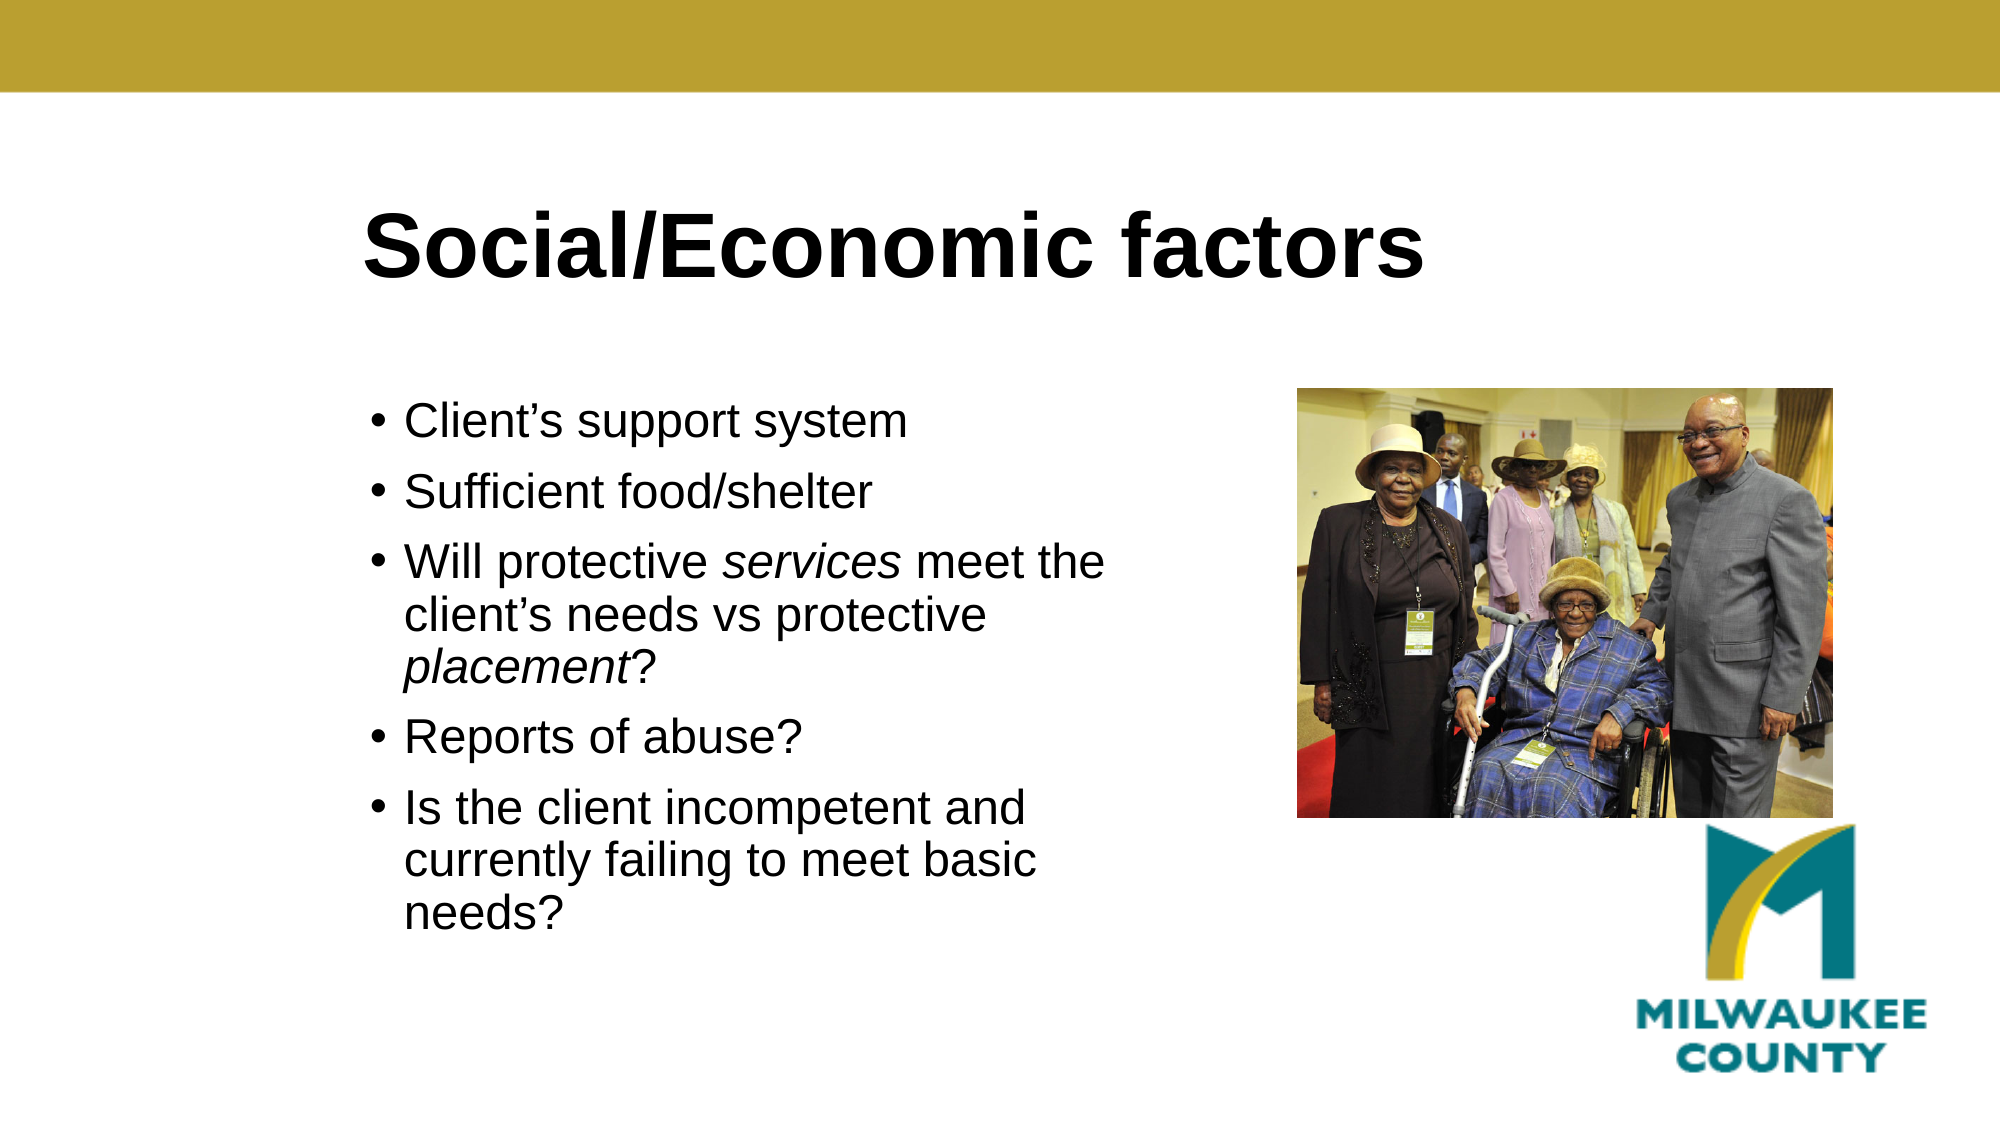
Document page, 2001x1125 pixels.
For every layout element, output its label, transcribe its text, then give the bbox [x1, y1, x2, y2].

list Client’s support system Sufficient food/shelter Will protective services meet the client’s needs vs protective placement? Reports of abuse? Is the client incompetent and currently failing to meet basic needs? [361, 387, 1193, 951]
title Social/Economic factors [354, 182, 1655, 313]
picture [0, 0, 2000, 1125]
